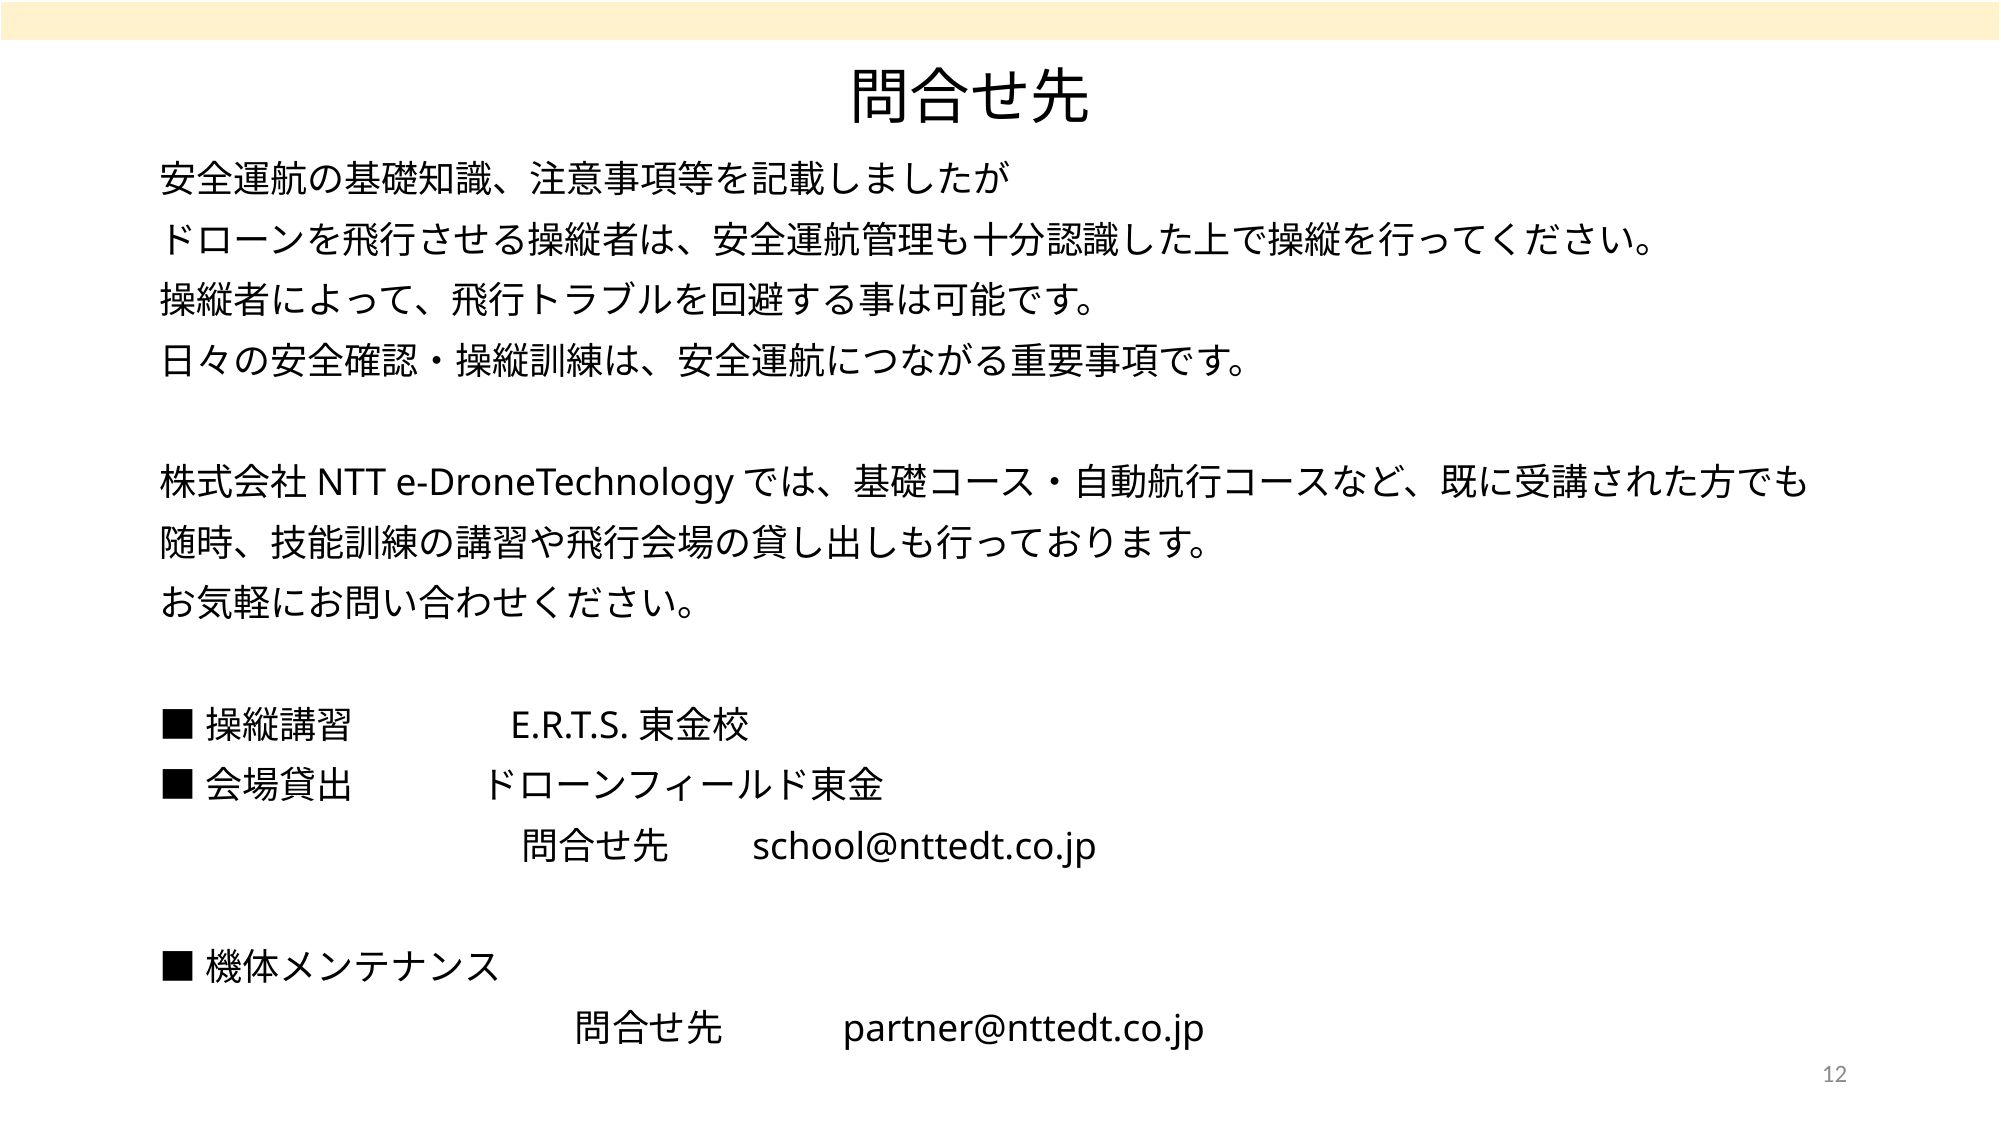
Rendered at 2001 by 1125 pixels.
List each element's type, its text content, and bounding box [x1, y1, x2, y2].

text_box [0, 0, 2000, 42]
slide_number 12 [1412, 1042, 1863, 1103]
text_box 問合せ先 [709, 42, 1231, 148]
list 安全運航の基礎知識、注意事項等を記載しましたが ドローンを飛行させる操縦者は、安全運航管理も十分認識した上で操縦を行ってください。 操縦者によって、飛行トラブルを回避する事は可能です。 日々の安全確認・操縦訓練は、安全運航につながる重要事項です。 株式会社NTT e-DroneTechnologyでは、基礎コース・自動航行コースなど、既に受講された方でも 随時、技能訓練の講習や飛行会場の貸し出しも行っております。 お気軽にお問い合わせください。 ■操縦講習 E.R.T.S.東金校 ■会場貸出 ドローンフィールド東金 問合せ先 school@nttedt.co.jp ■機体メンテナンス 問合せ先 partner@nttedt.co.jp [134, 153, 1955, 1125]
